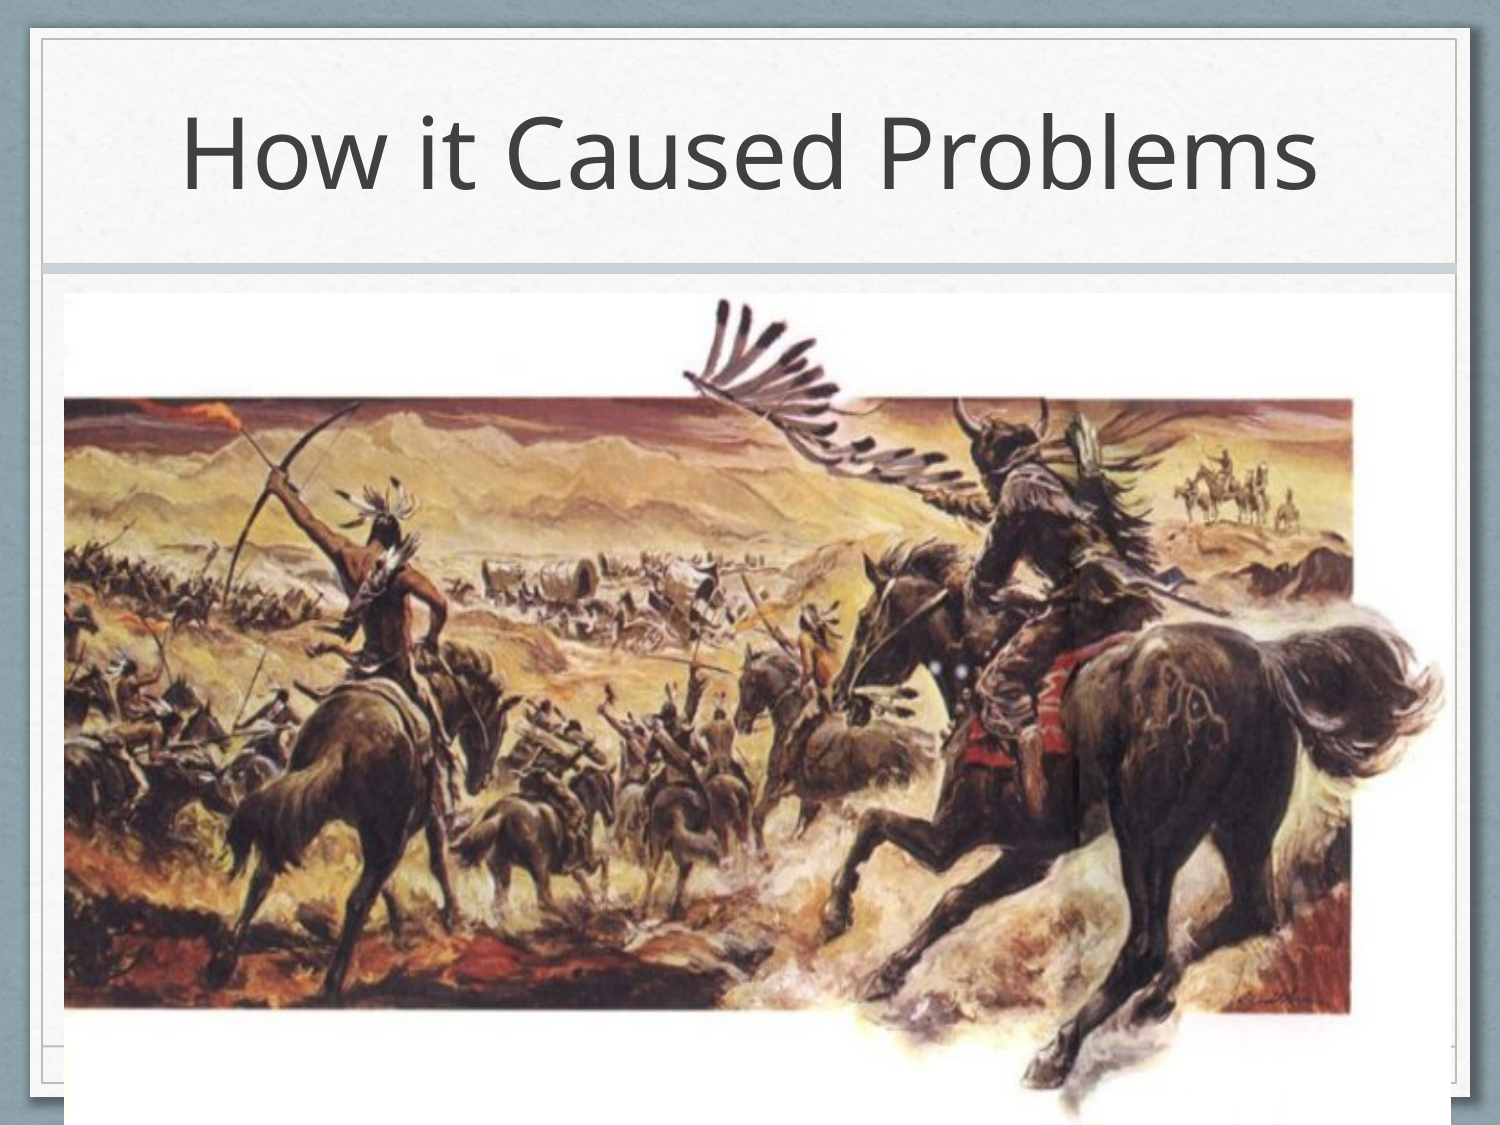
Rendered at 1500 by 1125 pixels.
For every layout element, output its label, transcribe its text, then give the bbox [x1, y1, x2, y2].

title How it Caused Problems [147, 40, 1353, 260]
picture [30, 28, 1470, 1125]
